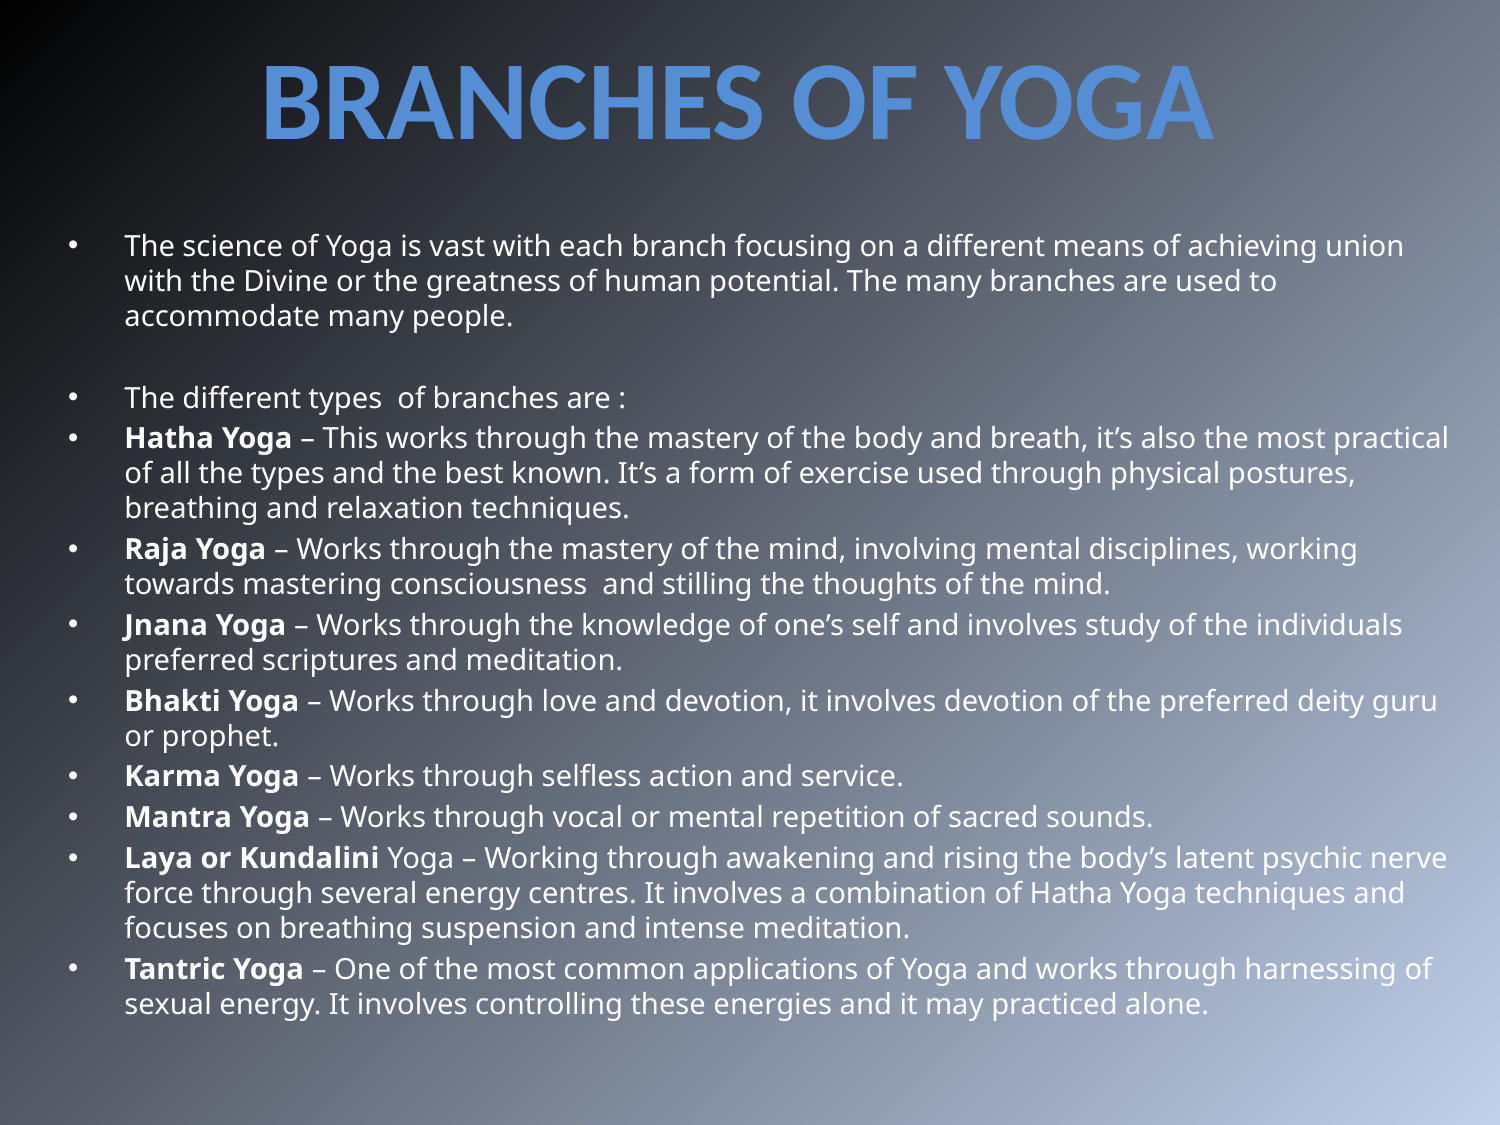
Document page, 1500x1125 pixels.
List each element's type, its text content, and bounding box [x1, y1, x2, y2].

list The science of Yoga is vast with each branch focusing on a different means of achieving union with the Divine or the greatness of human potential. The many branches are used to accommodate many people. The different types of branches are : Hatha Yoga – This works through the mastery of the body and breath, it’s also the most practical of all the types and the best known. It’s a form of exercise used through physical postures, breathing and relaxation techniques. Raja Yoga – Works through the mastery of the mind, involving mental disciplines, working towards mastering consciousness and stilling the thoughts of the mind. Jnana Yoga – Works through the knowledge of one’s self and involves study of the individuals preferred scriptures and meditation. Bhakti Yoga – Works through love and devotion, it involves devotion of the preferred deity guru or prophet. Karma Yoga – Works through selfless action and service. Mantra Yoga – Works through vocal or mental repetition of sacred sounds. Laya or Kundalini Yoga – Working through awakening and rising the body’s latent psychic nerve force through several energy centres. It involves a combination of Hatha Yoga techniques and focuses on breathing suspension and intense meditation. Tantric Yoga – One of the most common applications of Yoga and works through harnessing of sexual energy. It involves controlling these energies and it may practiced alone. [53, 219, 1471, 1125]
text_box BRANCHES OF YOGA [64, 19, 1412, 170]
